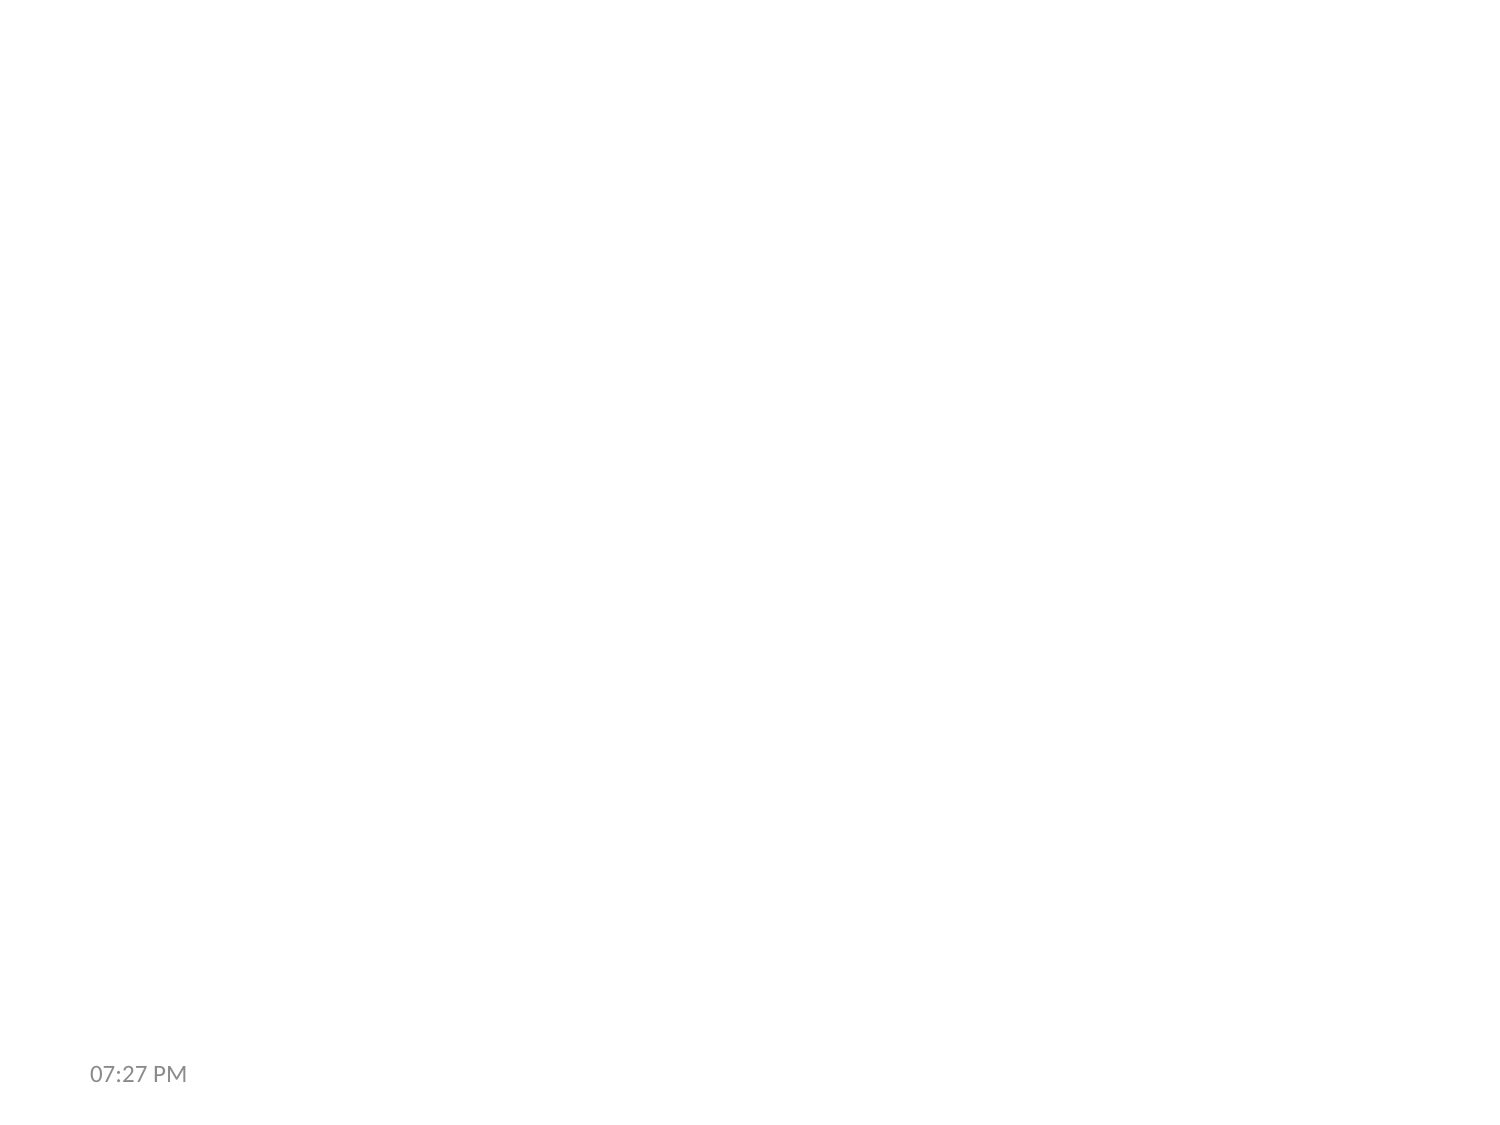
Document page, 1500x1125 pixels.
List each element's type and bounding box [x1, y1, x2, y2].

slide_number [75, 1042, 425, 1103]
